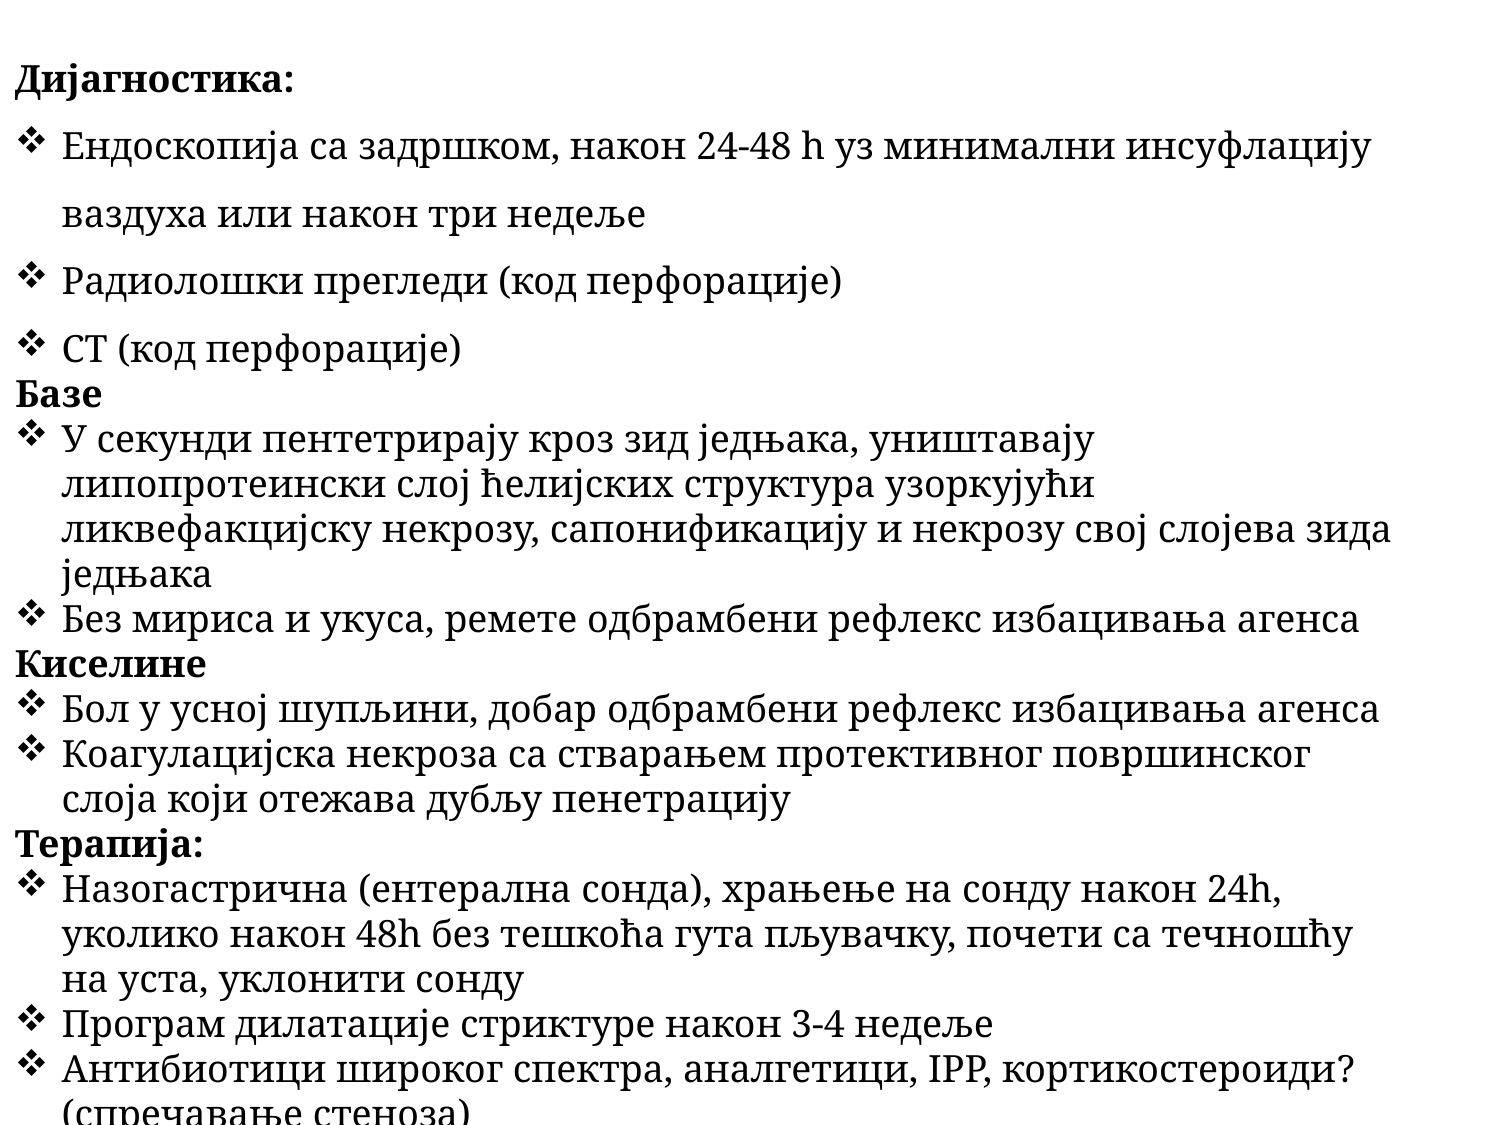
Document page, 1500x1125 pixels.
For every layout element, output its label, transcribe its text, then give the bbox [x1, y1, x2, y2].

text_box Дијагностика: Ендоскопија са задршком, након 24-48 h уз минимални инсуфлацију ваздуха или након три недеље Радиолошки прегледи (код перфорације) CT (код перфорације) Базе У секунди пентетрирају кроз зид једњака, уништавају липопротеински слој ћелијских структура узоркујући ликвефакцијску некрозу, сапонификацију и некрозу свој слојева зида једњака Без мириса и укуса, ремете одбрамбени рефлекс избацивања агенса Киселине Бол у усној шупљини, добар одбрамбени рефлекс избацивања агенса Коагулацијска некроза са стварањем протективног површинског слоја који отежава дубљу пенетрацију Терапија: Назогастрична (ентерална сонда), храњење на сонду након 24h, уколико након 48h без тешкоћа гута пљувачку, почети са течношћу на уста, уклонити сонду Програм дилатације стриктуре након 3-4 недеље Антибиотици широког спектра, аналгетици, IPP, кортикостероиди? (спречавање стеноза) [0, 24, 1425, 1125]
